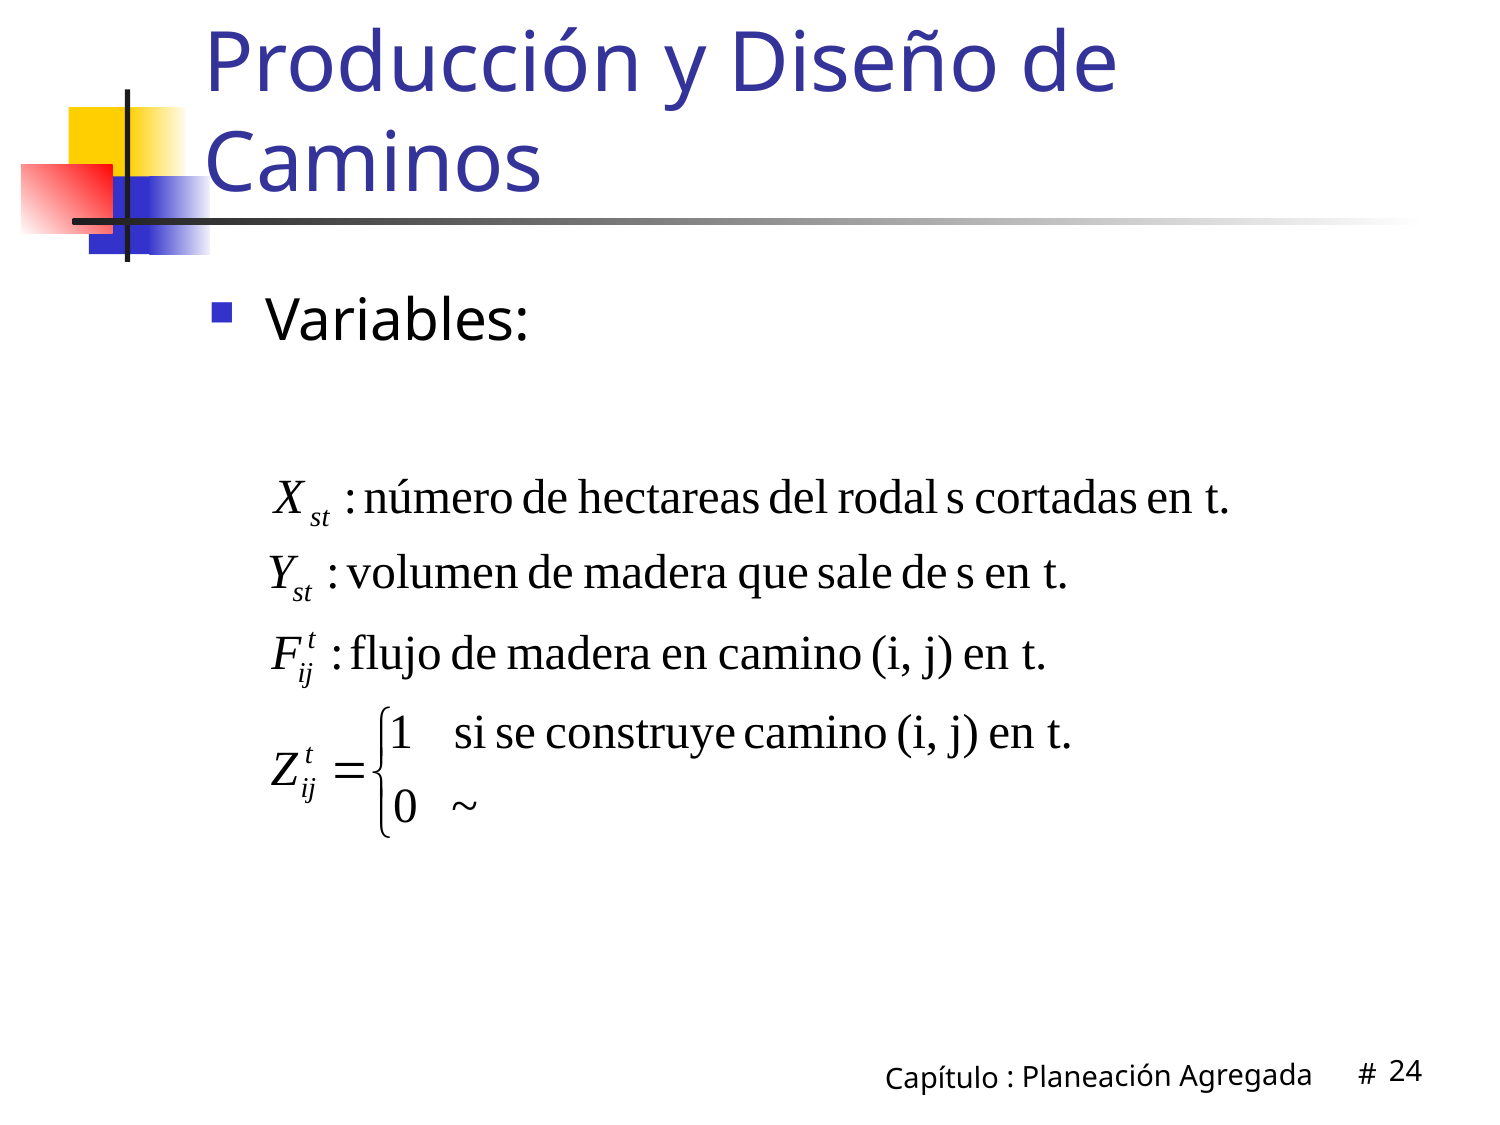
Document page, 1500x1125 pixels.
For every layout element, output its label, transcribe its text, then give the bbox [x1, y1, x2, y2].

list Variables: [193, 274, 1470, 1007]
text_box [262, 464, 1238, 851]
title Producción y Diseño de Caminos [188, 27, 1468, 216]
slide_number 24 [1124, 1024, 1438, 1101]
footer Capítulo : Planeación Agregada # [836, 1028, 1427, 1109]
